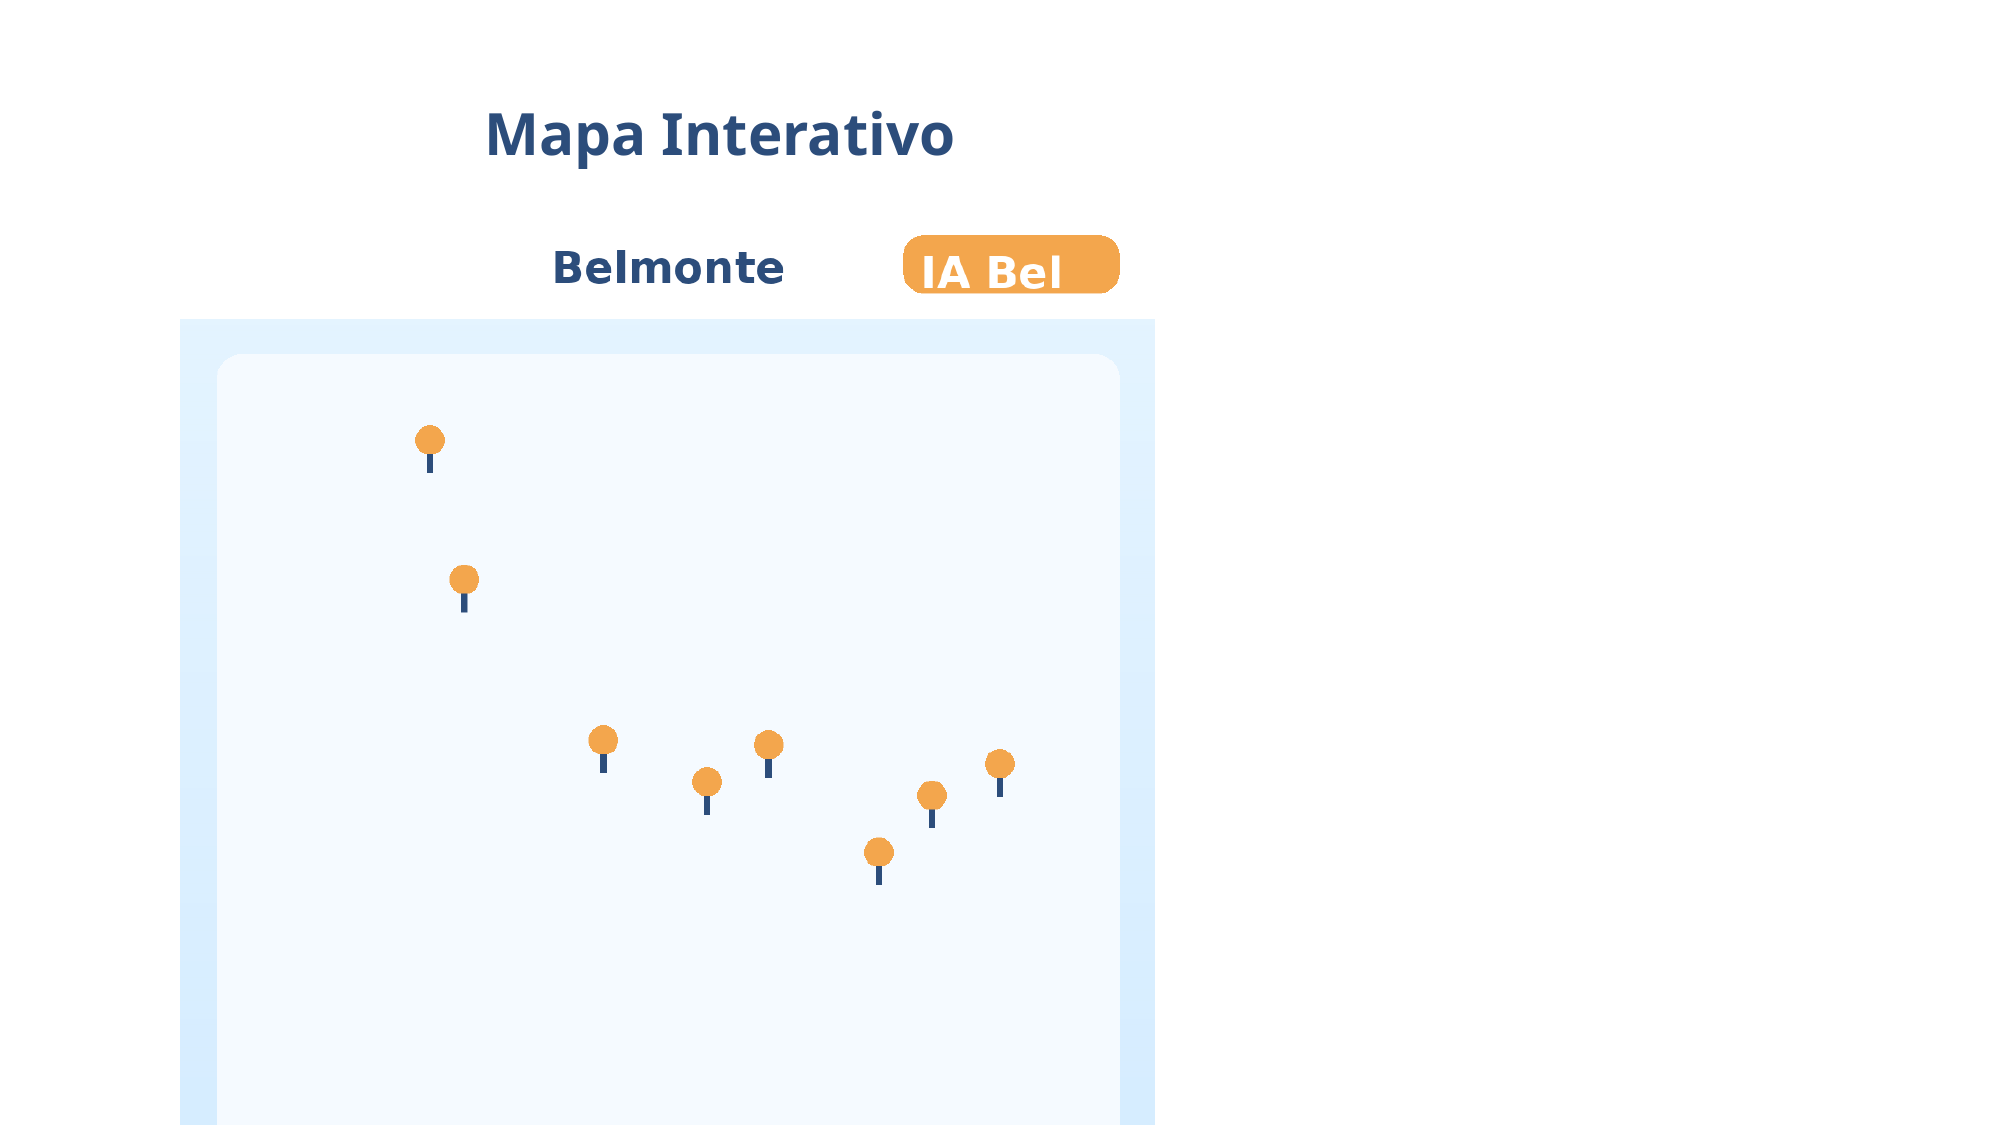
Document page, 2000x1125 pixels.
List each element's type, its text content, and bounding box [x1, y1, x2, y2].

text_box Mapa Interativo [469, 90, 971, 175]
picture [179, 209, 1156, 1125]
